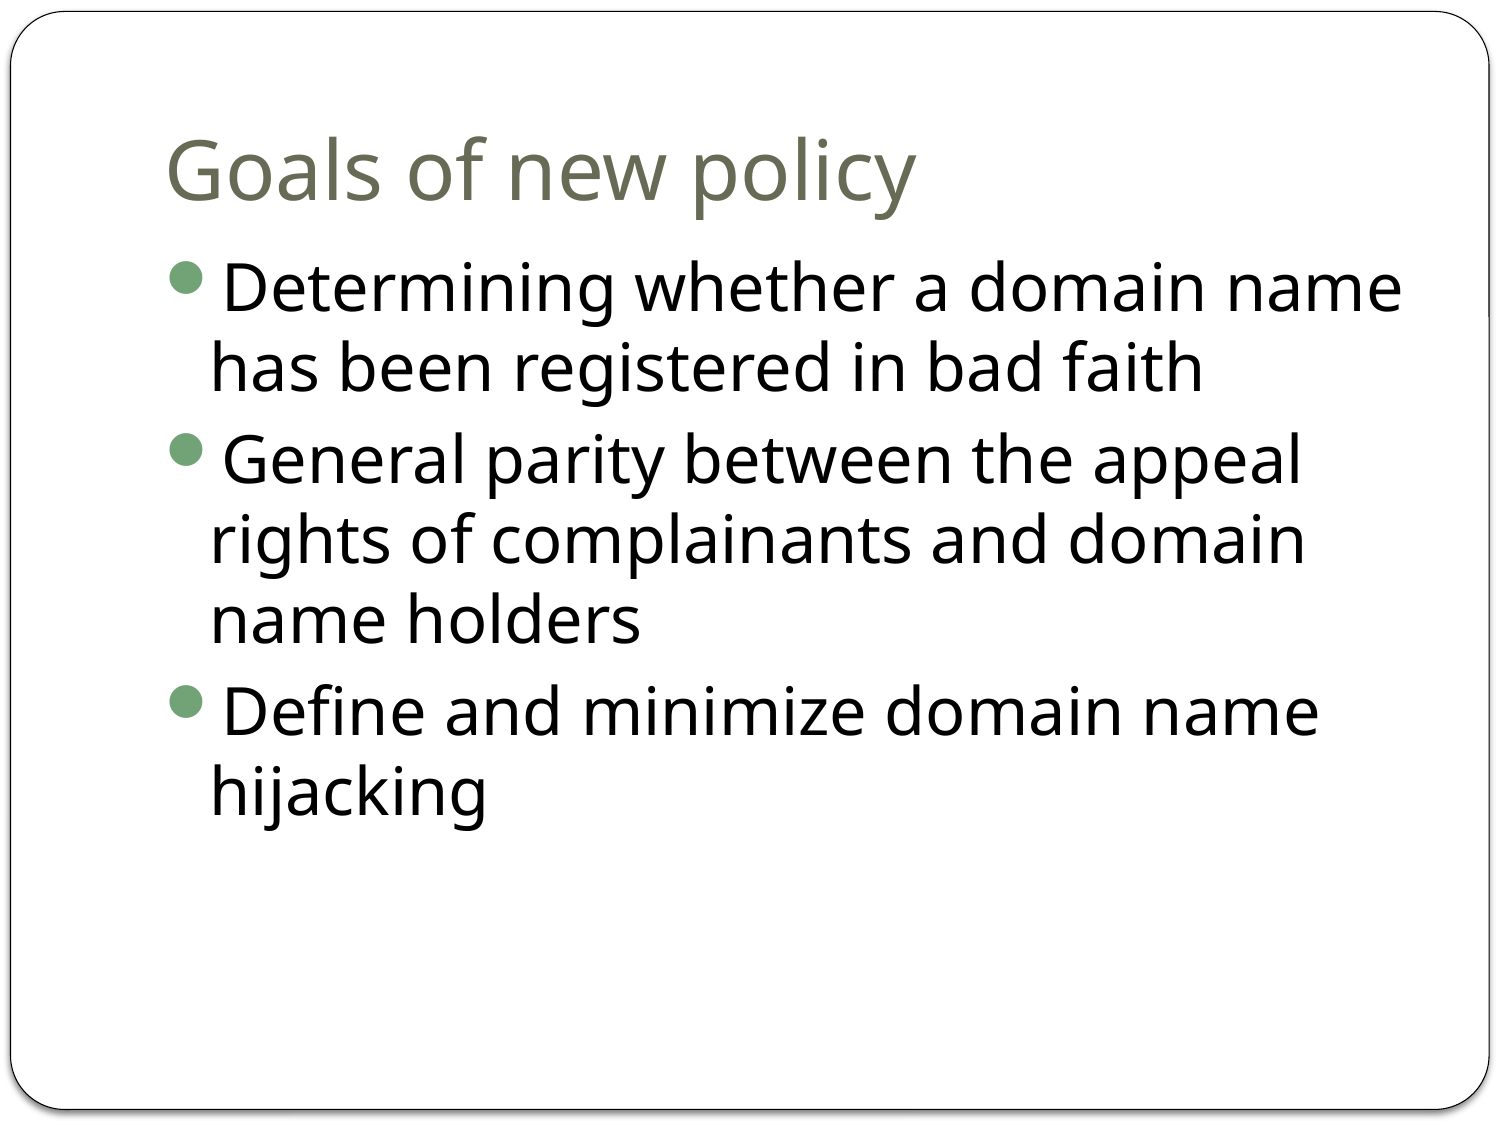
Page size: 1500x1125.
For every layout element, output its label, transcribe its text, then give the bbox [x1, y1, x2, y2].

list Determining whether a domain name has been registered in bad faith General parity between the appeal rights of complainants and domain name holders Define and minimize domain name hijacking [150, 237, 1425, 988]
title Goals of new policy [150, 45, 1425, 233]
